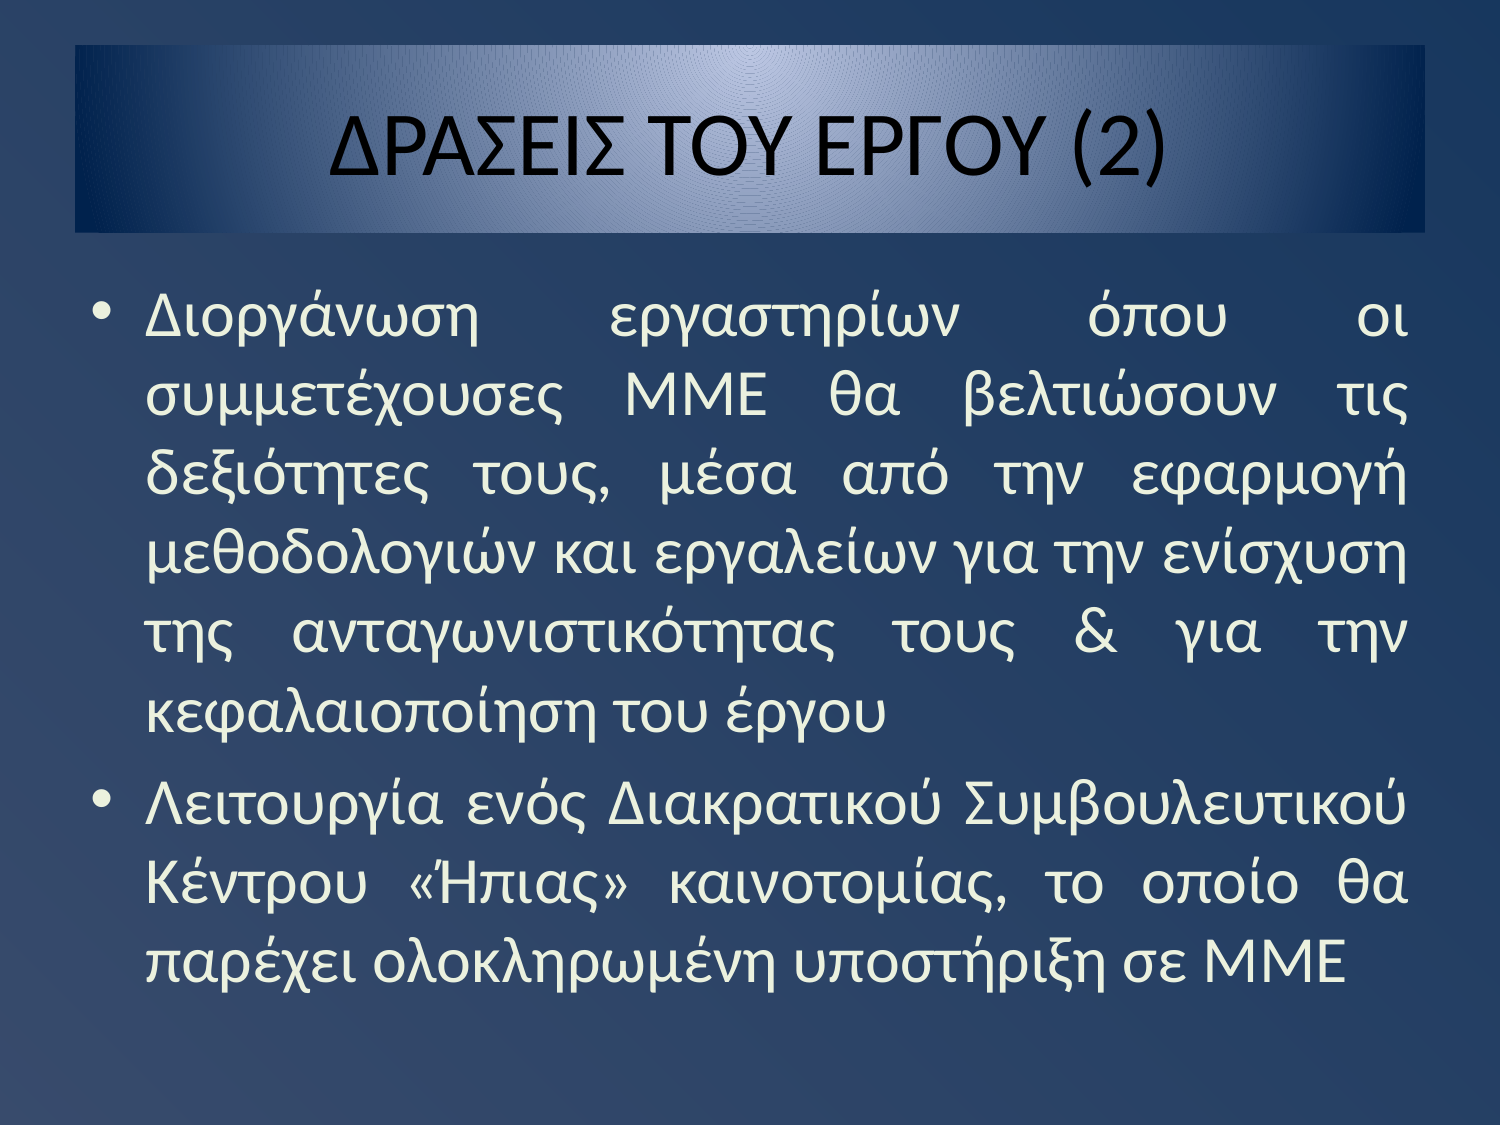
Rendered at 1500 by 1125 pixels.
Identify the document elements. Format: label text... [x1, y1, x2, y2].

list Διοργάνωση εργαστηρίων όπου οι συμμετέχουσες ΜΜΕ θα βελτιώσουν τις δεξιότητες τους, μέσα από την εφαρμογή μεθοδολογιών και εργαλείων για την ενίσχυση της ανταγωνιστικότητας τους & για την κεφαλαιοποίηση του έργου Λειτουργία ενός Διακρατικού Συμβουλευτικού Κέντρου «Ήπιας» καινοτομίας, το οποίο θα παρέχει ολοκληρωμένη υποστήριξη σε ΜΜΕ [75, 262, 1425, 1005]
title ΔΡΑΣΕΙΣ ΤΟΥ ΕΡΓΟΥ (2) [75, 45, 1425, 233]
